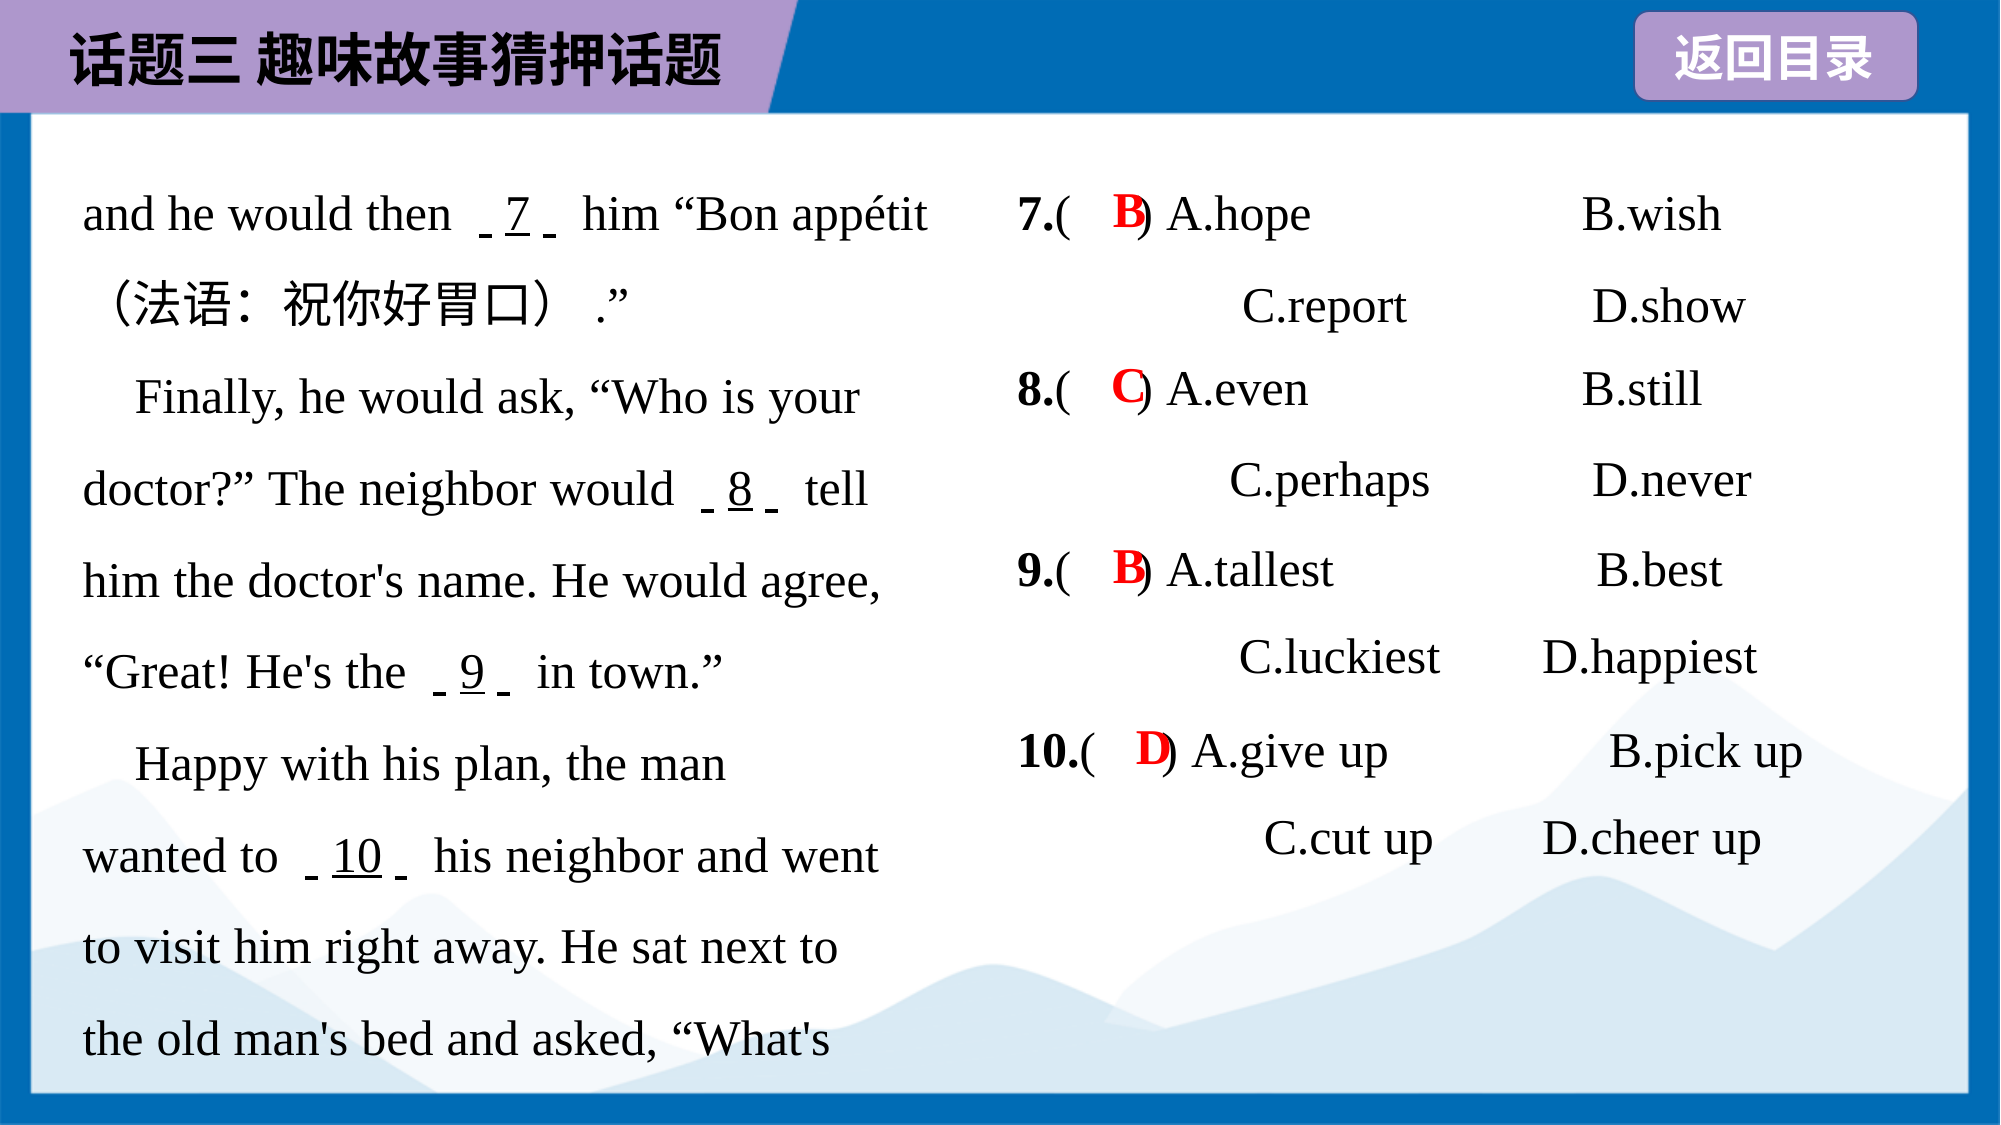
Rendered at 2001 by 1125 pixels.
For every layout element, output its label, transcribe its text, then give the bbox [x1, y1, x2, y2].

text_box 8.( ) A.even B.still C.perhaps D.never [1016, 323, 1919, 494]
text_box C [1092, 325, 1165, 404]
text_box 7.( ) A.hope B.wish C.report D.show [1016, 148, 1919, 319]
text_box B [1094, 150, 1165, 229]
text_box and he would then . .7. . him “Bon appétit （法语：祝你好胃口）.” Finally, he would ask, “Who is your doctor?” The neighbor would . .8. . tell him the doctor's name. He would agree, “Great! He's the . .9. . in town.” Happy with his plan, the man wanted to . .10. . his neighbor and went to visit him right away. He sat next to the old man's bed and asked, “What's [82, 148, 984, 1066]
text_box 10.( ) A.give up B.pick up C.cut up D.cheer up [1016, 685, 1919, 856]
picture [0, 0, 2000, 1125]
text_box D [1117, 687, 1190, 766]
text_box 9.( ) A.tallest B.best C.luckiest D.happiest [1016, 504, 1919, 675]
text_box B [1094, 506, 1165, 585]
